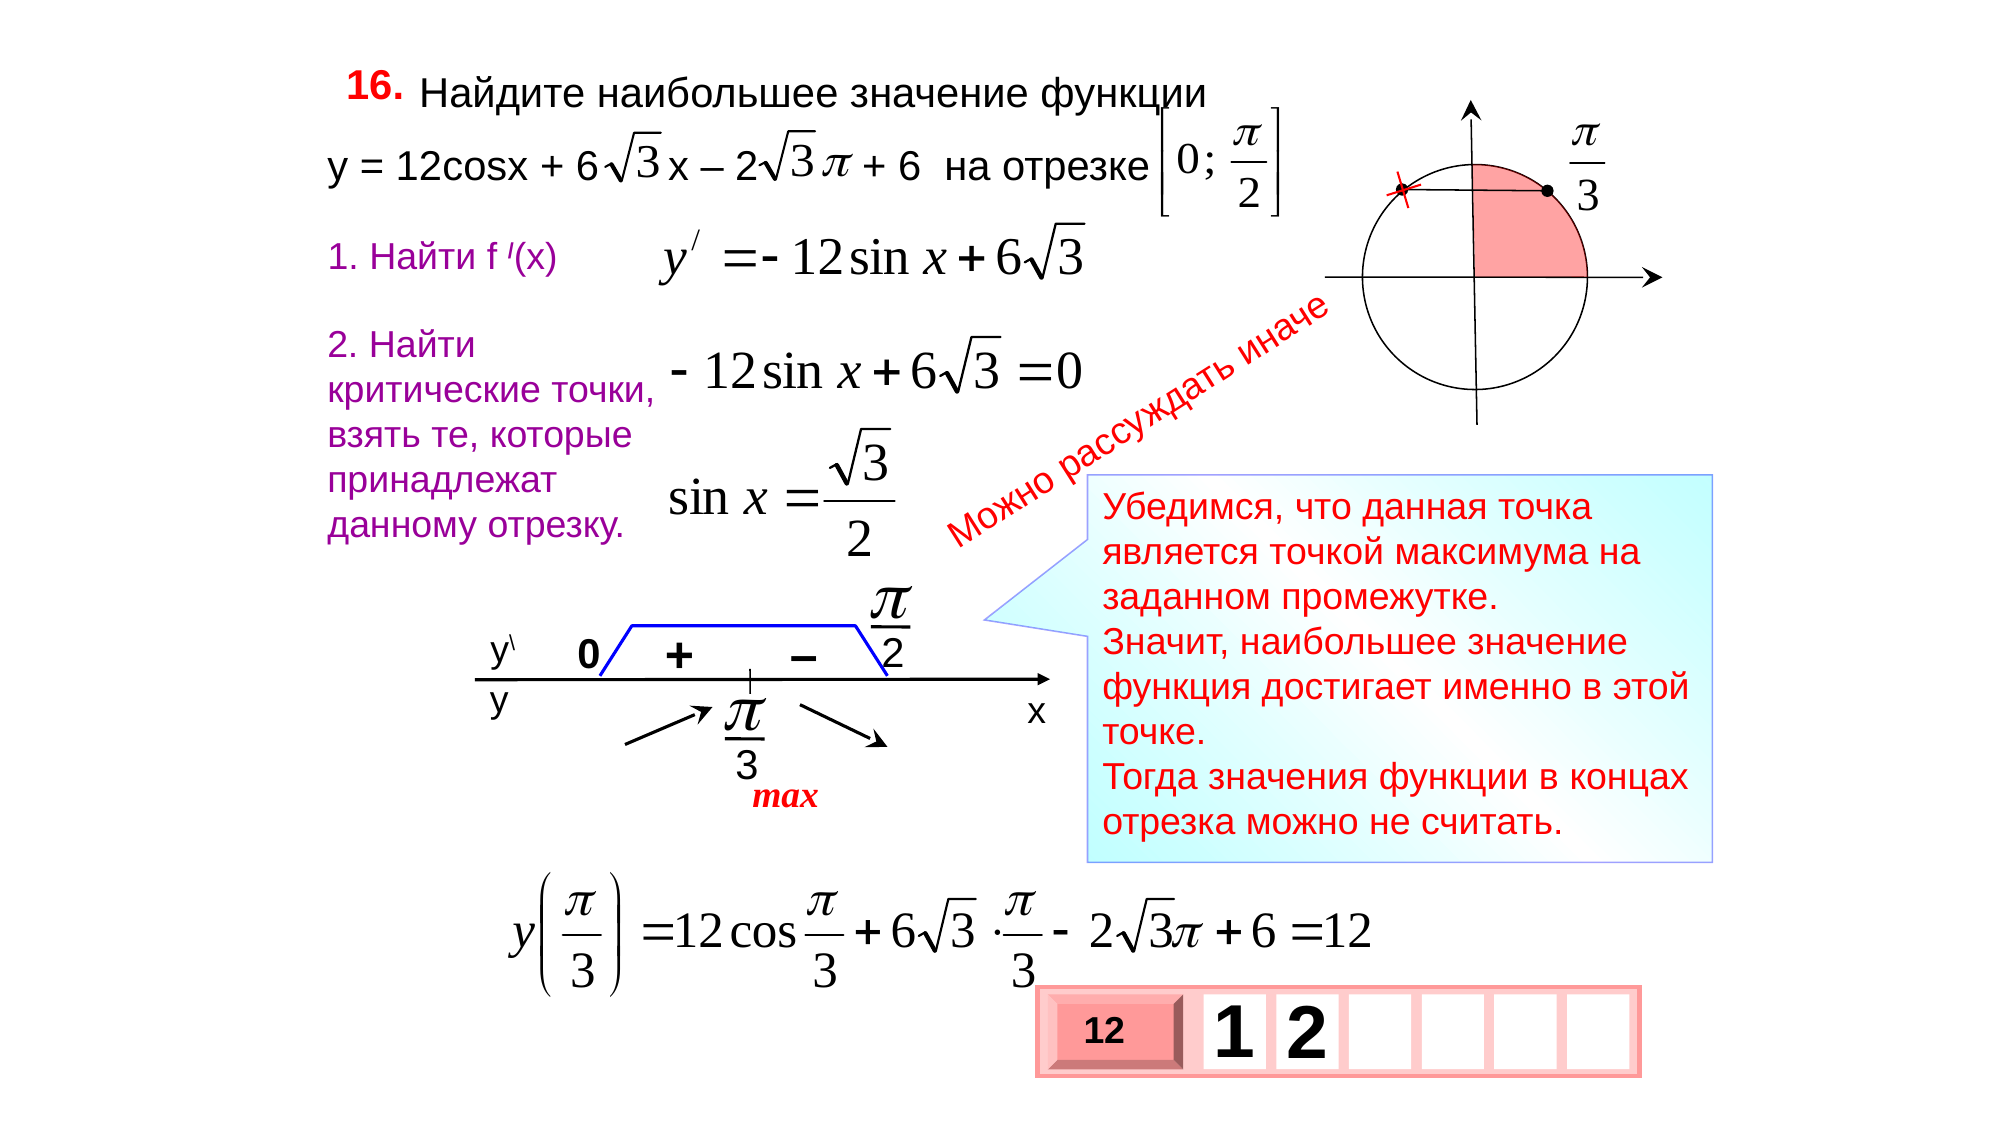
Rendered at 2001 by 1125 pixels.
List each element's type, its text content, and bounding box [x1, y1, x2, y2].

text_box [499, 862, 1382, 1008]
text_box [1037, 974, 1640, 1082]
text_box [1386, 171, 1422, 209]
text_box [474, 616, 1062, 788]
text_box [649, 212, 1096, 297]
text_box 2. Найти критические точки, взять те, которые принадлежат данному отрезку. [312, 312, 713, 553]
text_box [662, 324, 1091, 568]
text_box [562, 573, 926, 685]
text_box max [737, 797, 838, 823]
text_box Убедимся, что данная точка является точкой максимума на заданном промежутке. Значит, наибольшее значение функция достигает именно в этой точке. Тогда значения функции в концах отрезка можно не считать. [990, 474, 1713, 863]
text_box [595, 122, 671, 194]
text_box Найдите наибольшее значение функции y = 12cosx + 6 x – 2 + 6 на отрезке [312, 58, 1750, 196]
text_box Можно рассуждать иначе [1095, 266, 1319, 480]
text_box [749, 120, 863, 197]
text_box 16. [331, 50, 457, 115]
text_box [1324, 99, 1663, 426]
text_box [1149, 99, 1296, 226]
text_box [1562, 101, 1613, 222]
text_box 1. Найти f /(x) [312, 224, 573, 285]
